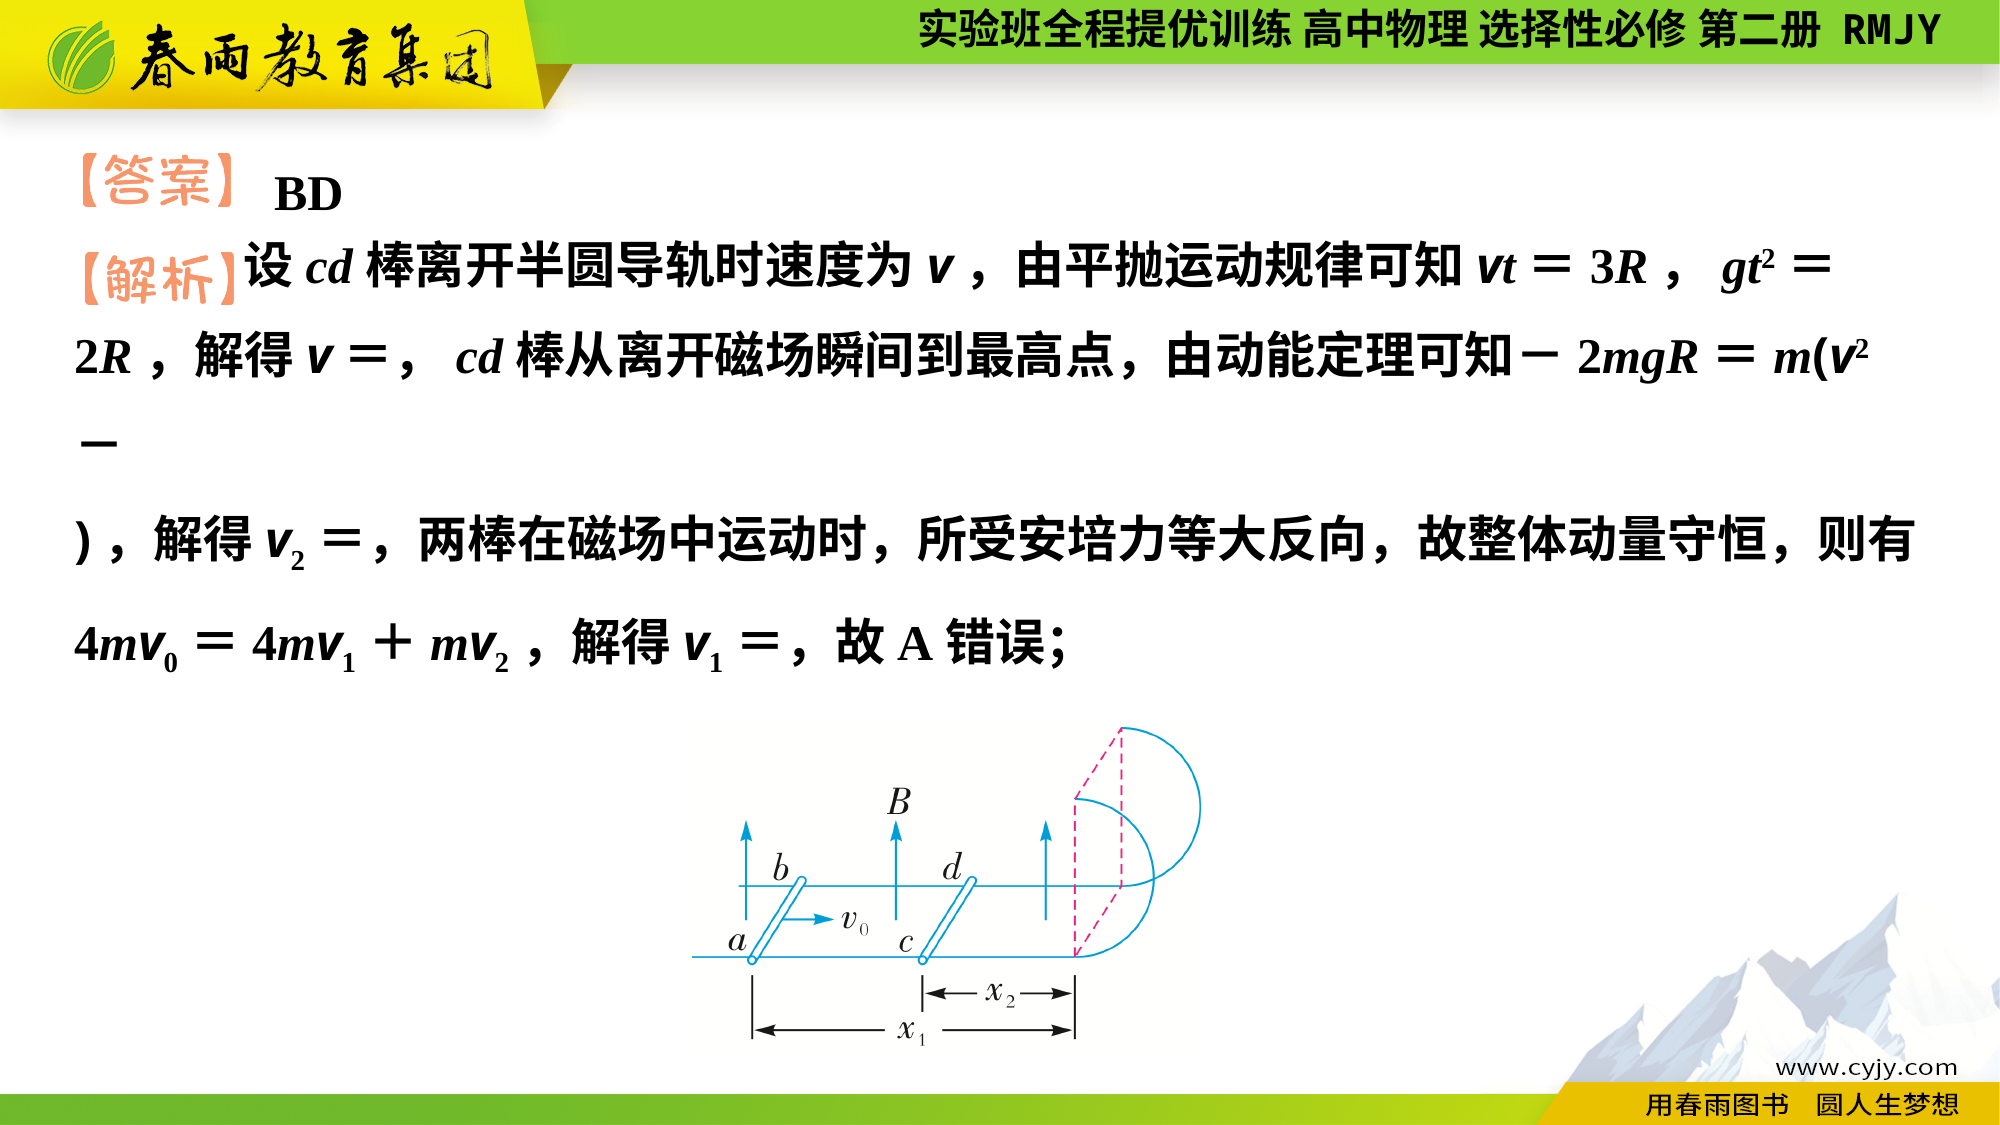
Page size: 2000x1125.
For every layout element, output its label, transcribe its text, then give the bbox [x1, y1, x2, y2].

list BD [59, 122, 1944, 218]
picture [0, 0, 2000, 1125]
